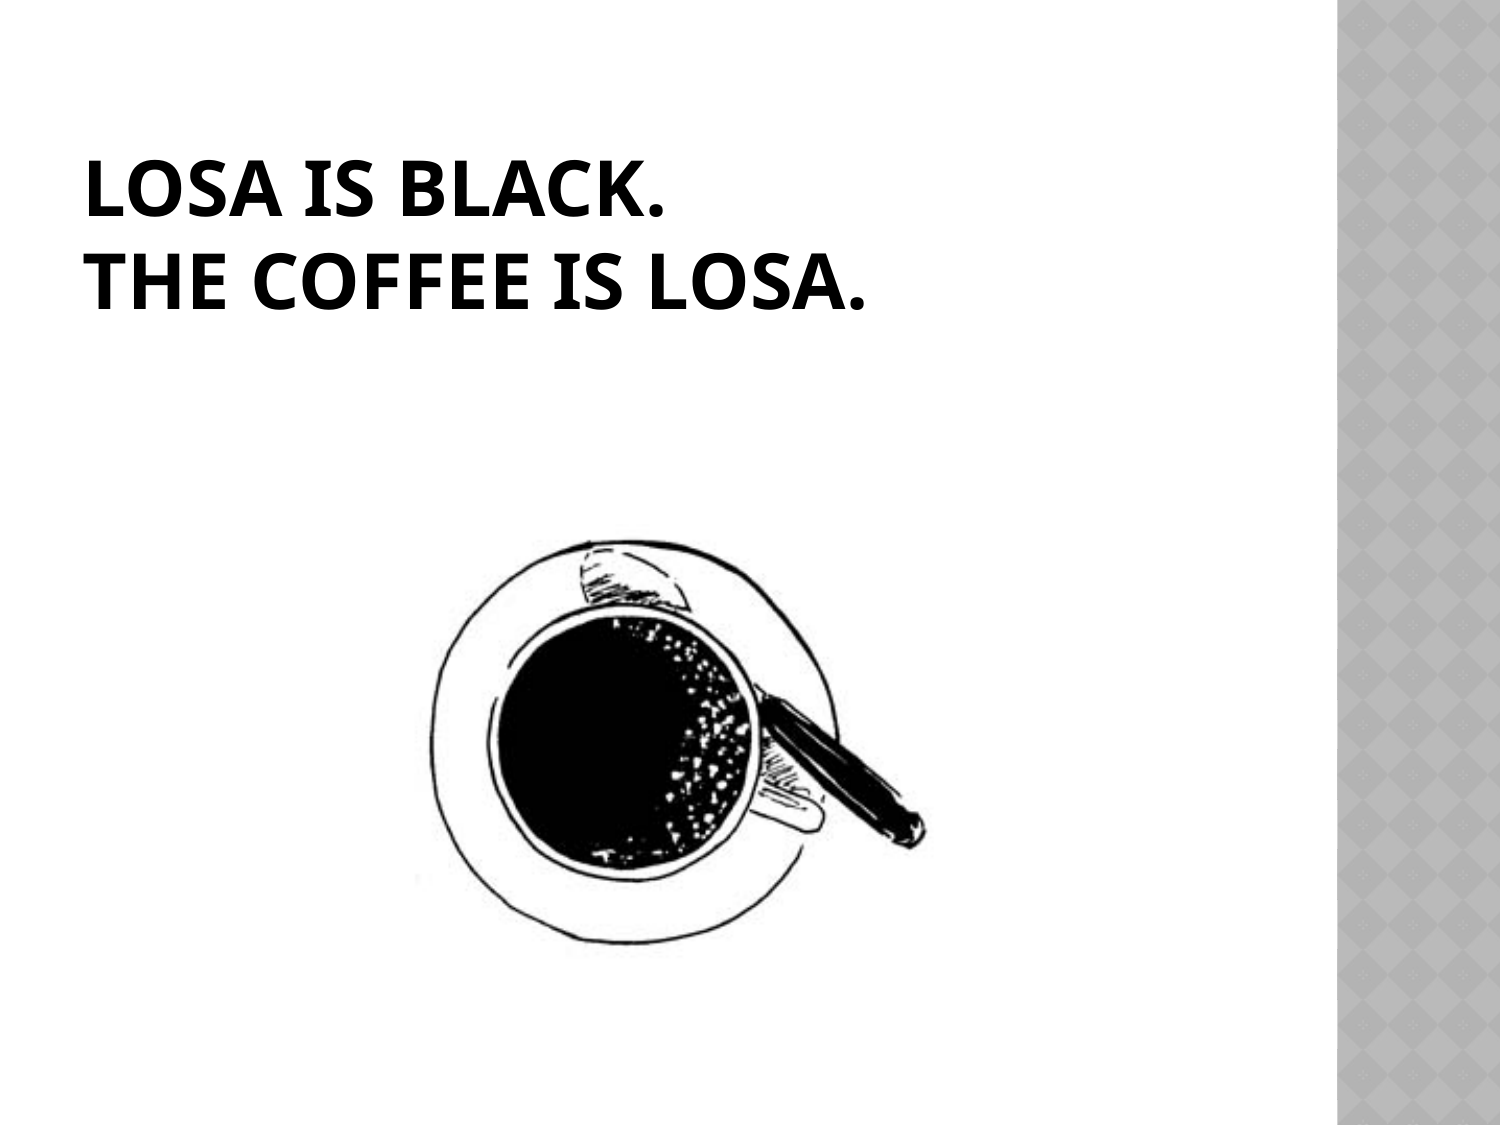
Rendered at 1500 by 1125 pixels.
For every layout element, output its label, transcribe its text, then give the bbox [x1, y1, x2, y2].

title LOSA IS BLACK. The coffee is losa. [75, 137, 1263, 325]
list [399, 524, 959, 978]
